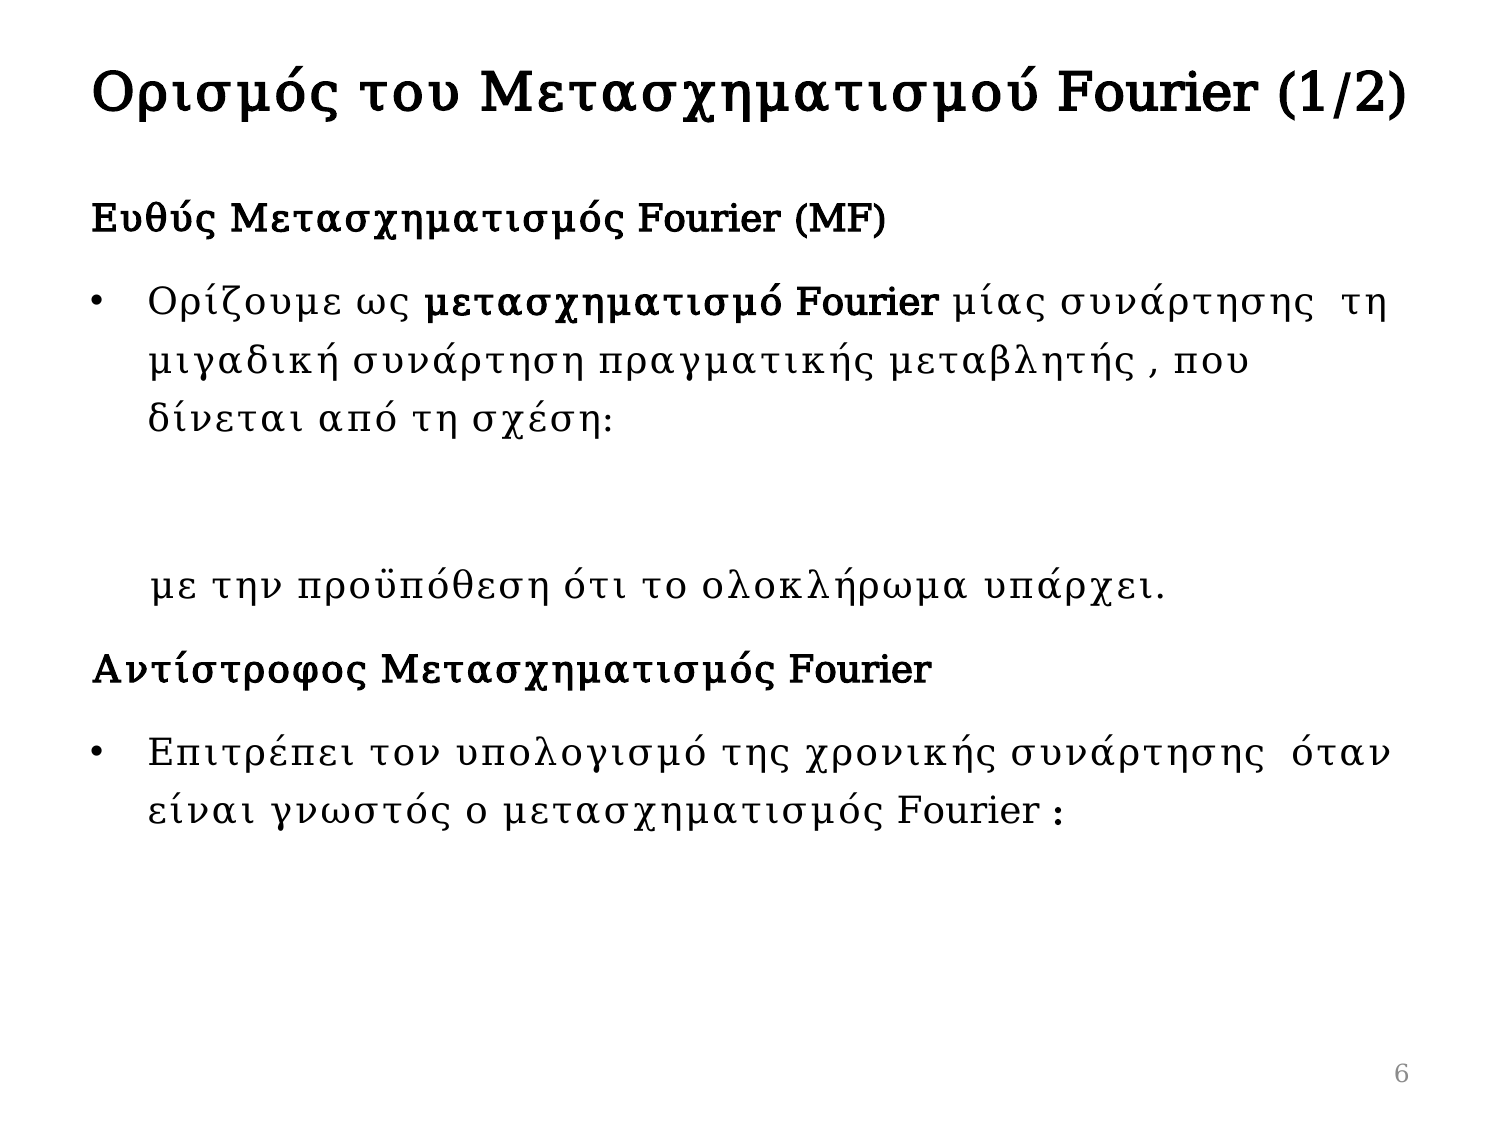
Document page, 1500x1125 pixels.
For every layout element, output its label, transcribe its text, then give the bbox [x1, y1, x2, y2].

title Ορισμός του Μετασχηματισμού Fourier (1/2) [75, 19, 1425, 159]
slide_number 6 [1222, 1042, 1425, 1103]
